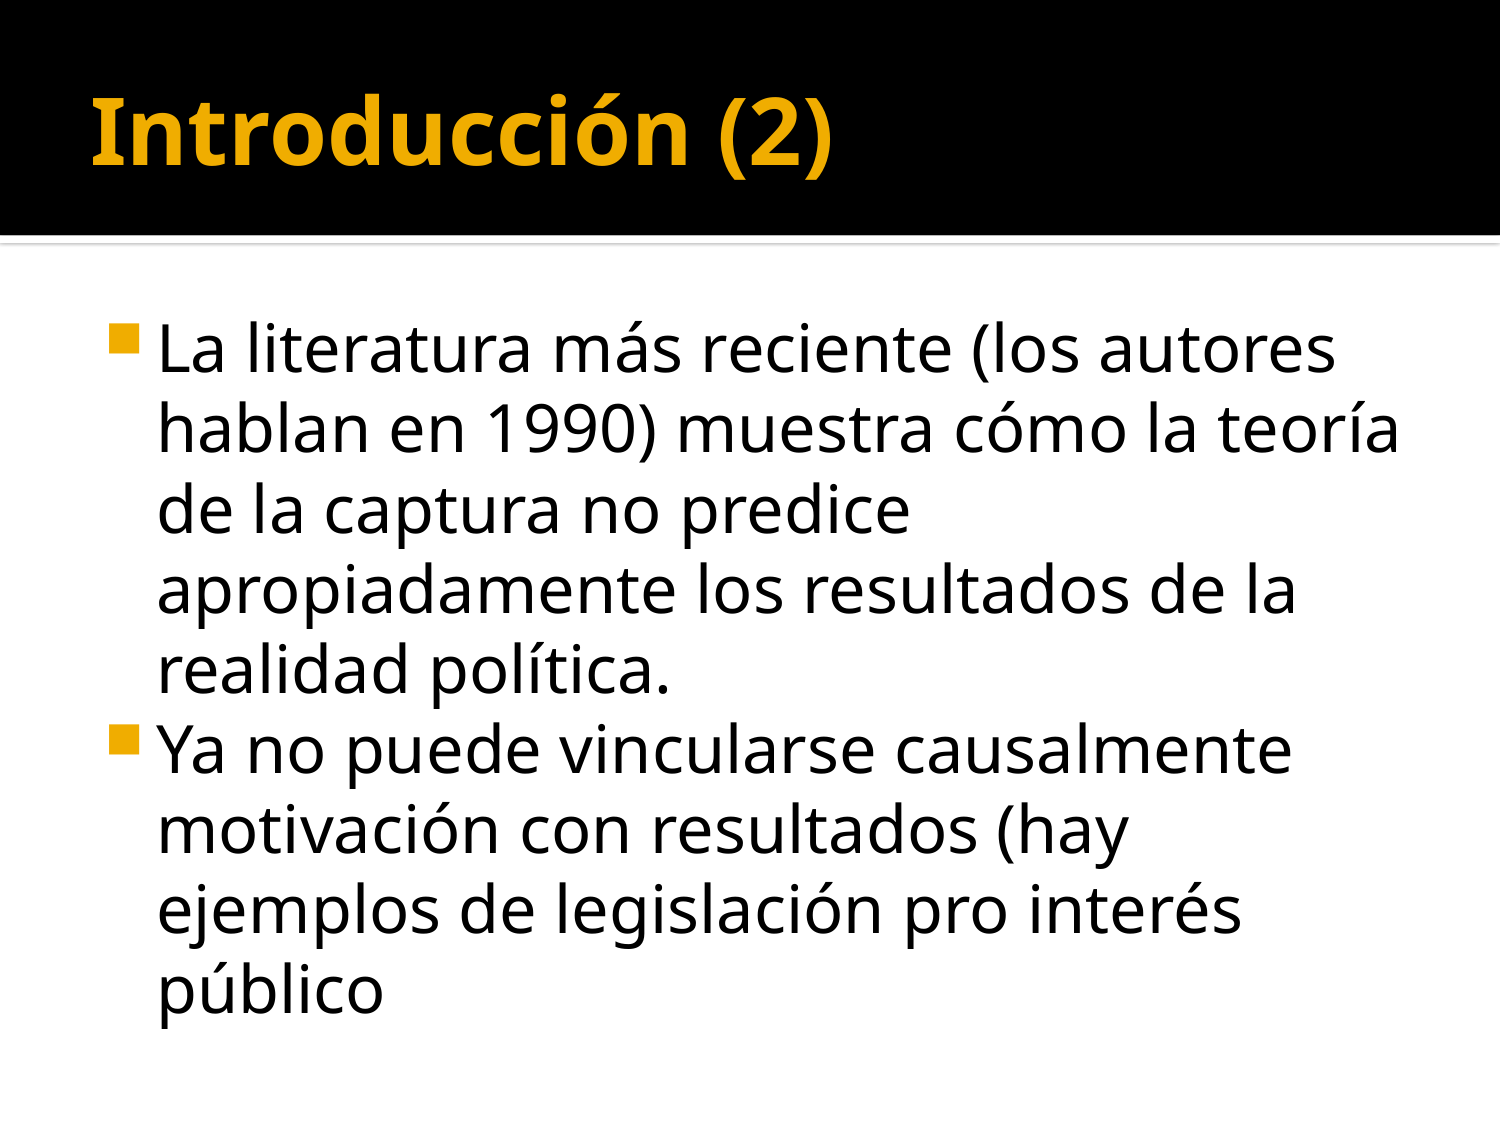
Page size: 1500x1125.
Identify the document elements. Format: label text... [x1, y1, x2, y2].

title Introducción (2) [75, 25, 1425, 231]
list La literatura más reciente (los autores hablan en 1990) muestra cómo la teoría de la captura no predice apropiadamente los resultados de la realidad política. Ya no puede vincularse causalmente motivación con resultados (hay ejemplos de legislación pro interés público [75, 291, 1425, 1050]
